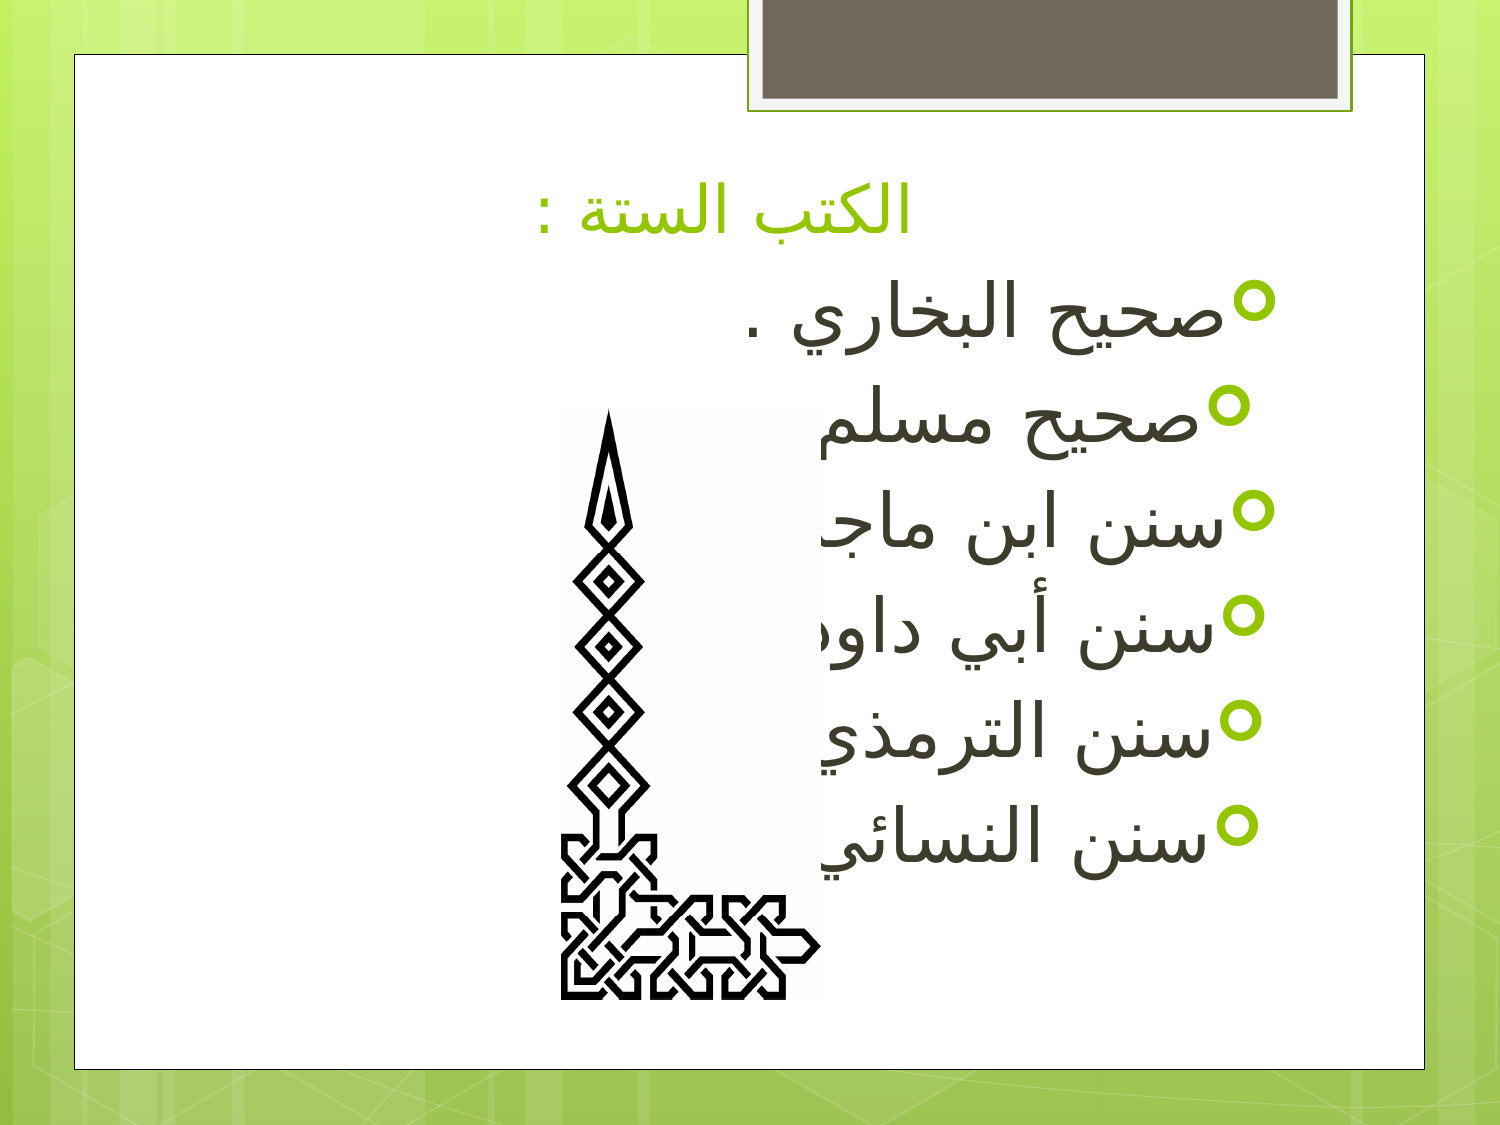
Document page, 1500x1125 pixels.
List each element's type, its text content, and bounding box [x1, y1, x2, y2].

picture [560, 408, 822, 1000]
list صحيح البخاري . صحيح مسلم . سنن ابن ماجه . سنن أبي داود . سنن الترمذي . سنن النسائي . [685, 255, 1348, 965]
title الكتب الستة : [147, 149, 1300, 254]
